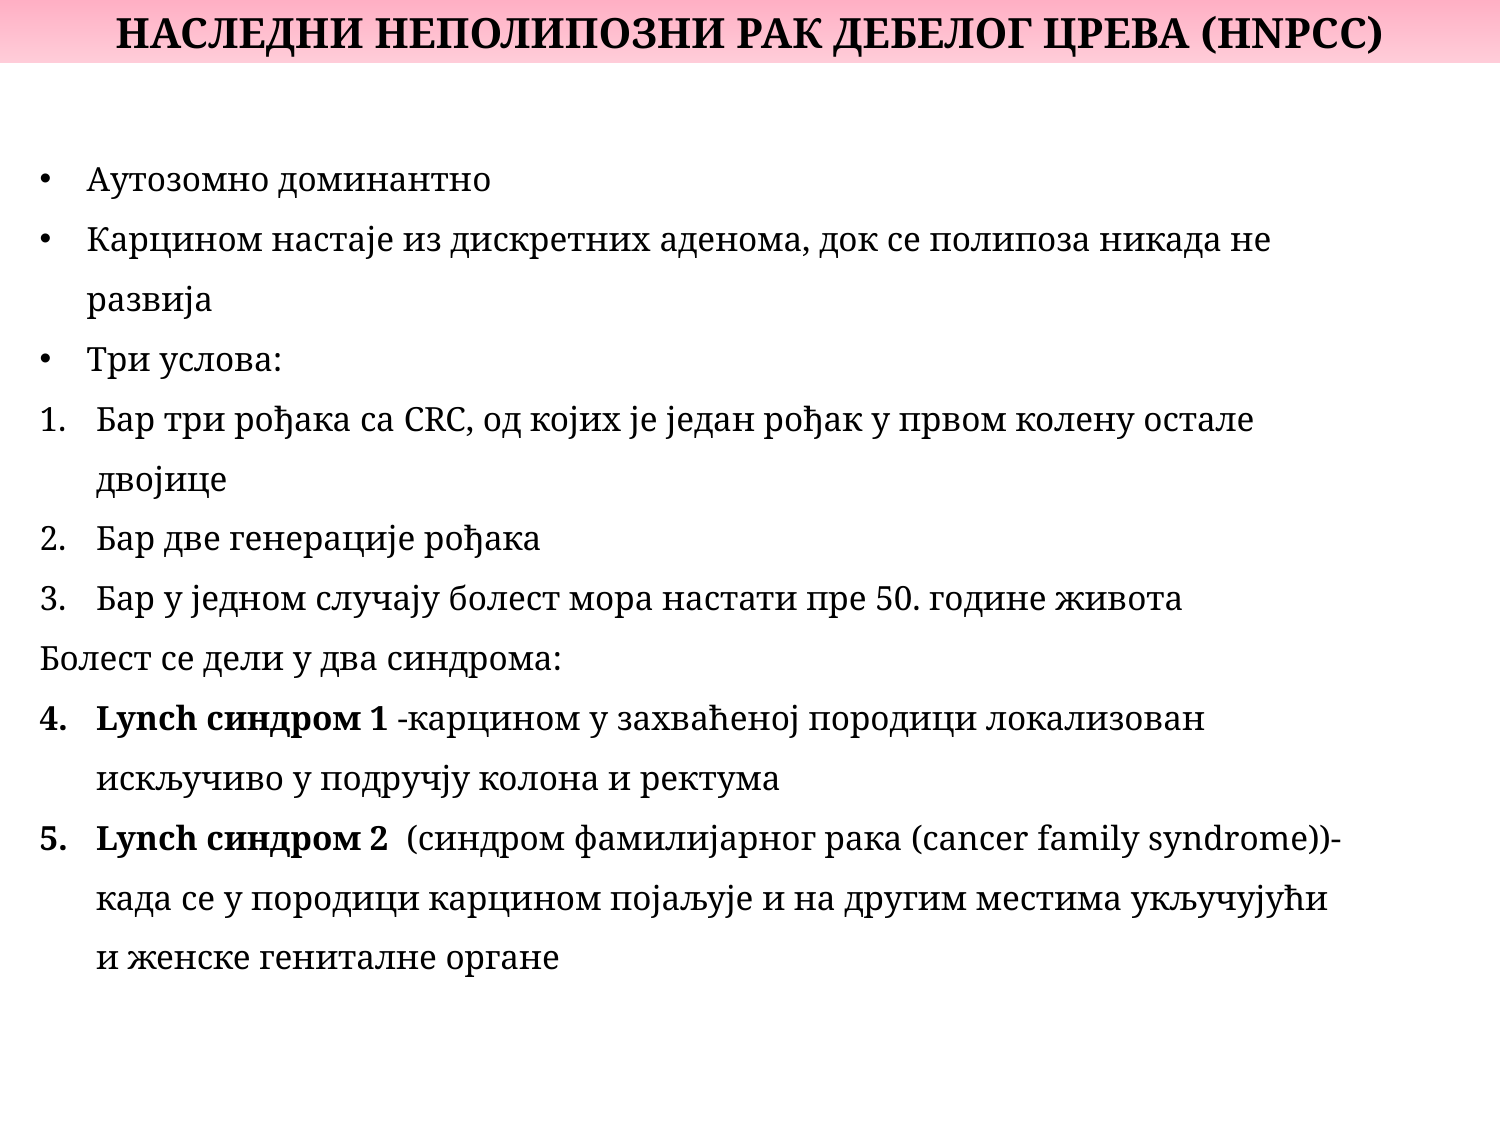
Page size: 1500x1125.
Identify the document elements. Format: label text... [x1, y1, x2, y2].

text_box Аутозомно доминантно Карцином настаје из дискретних аденома, док се полипоза никада не развија Три услова: Бар три рођака са CRC, од којих је један рођак у првом колену остале двојице Бар две генерације рођака Бар у једном случају болест мора настати пре 50. године живота Болест се дели у два синдрома: Lynch синдром 1 -карцином у захваћеној породици локализован искључиво у подручју колона и ректума Lynch синдром 2 (синдром фамилијарног рака (cancer family syndrome))-када се у породици карцином појаљује и на другим местима укључујући и женске гениталне органе [24, 130, 1363, 1044]
text_box НАСЛЕДНИ НЕПОЛИПОЗНИ РАК ДЕБЕЛОГ ЦРЕВА (HNPCC) [0, 0, 1500, 63]
